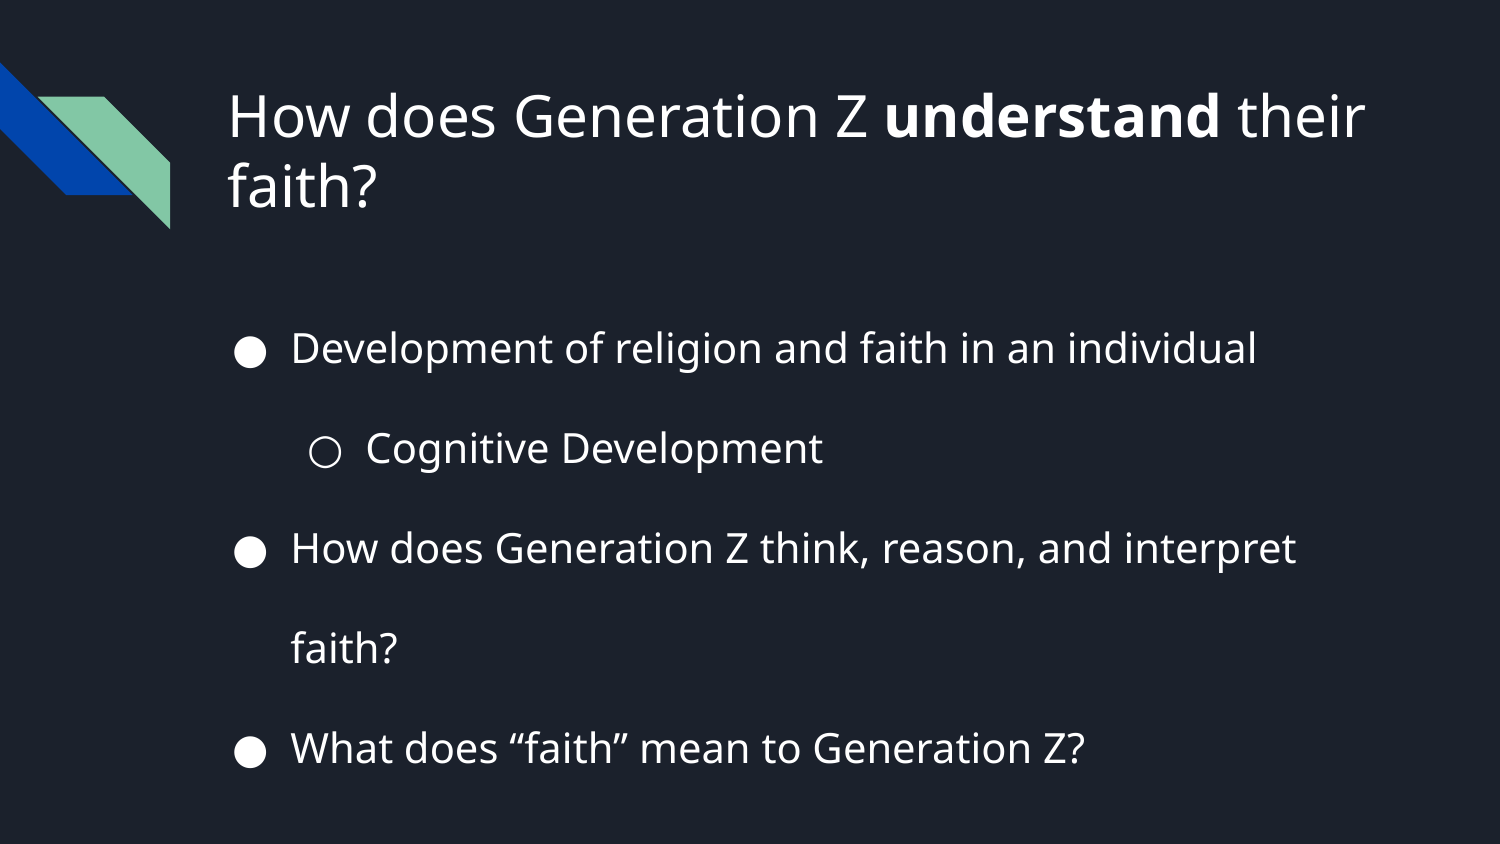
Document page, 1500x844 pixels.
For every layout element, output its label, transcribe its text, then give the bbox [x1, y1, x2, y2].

title How does Generation Z understand their faith? [212, 64, 1437, 215]
list Development of religion and faith in an individual Cognitive Development How does Generation Z think, reason, and interpret faith? What does “faith” mean to Generation Z? [200, 257, 1356, 735]
